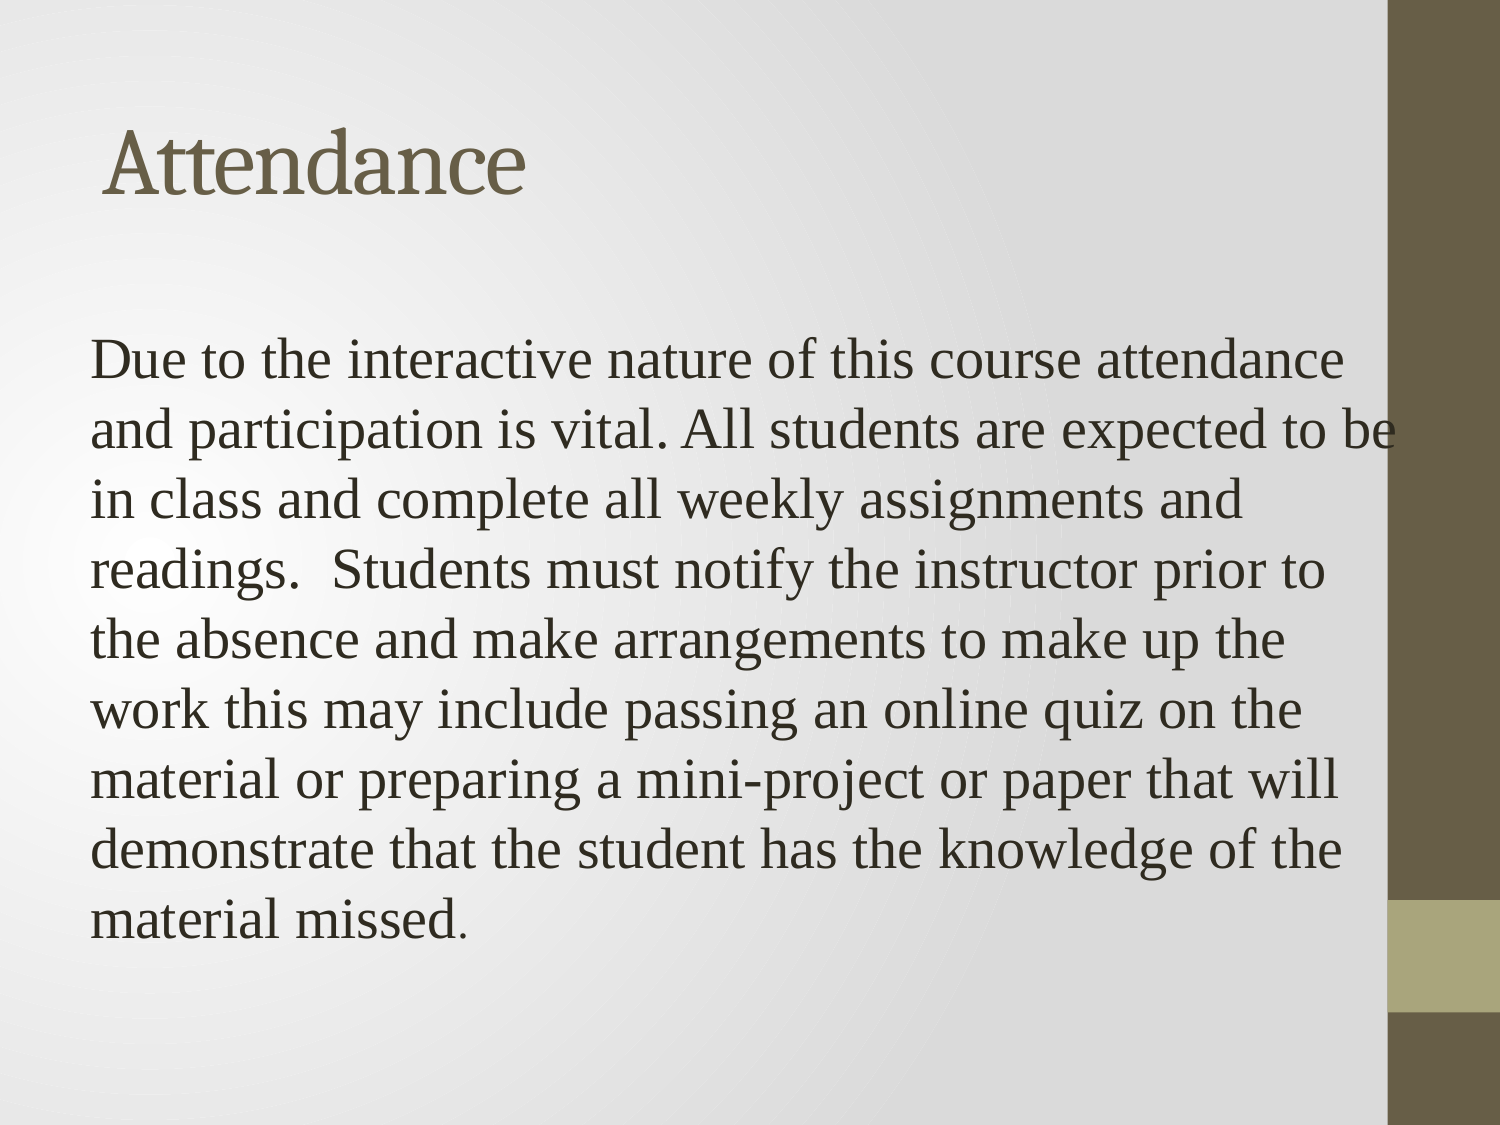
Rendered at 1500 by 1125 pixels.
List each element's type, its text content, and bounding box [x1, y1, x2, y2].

title Attendance [87, 62, 1438, 250]
list Due to the interactive nature of this course attendance and participation is vital. All students are expected to be in class and complete all weekly assignments and readings. Students must notify the instructor prior to the absence and make arrangements to make up the work this may include passing an online quiz on the material or preparing a mini-project or paper that will demonstrate that the student has the knowledge of the material missed. [75, 312, 1425, 1005]
